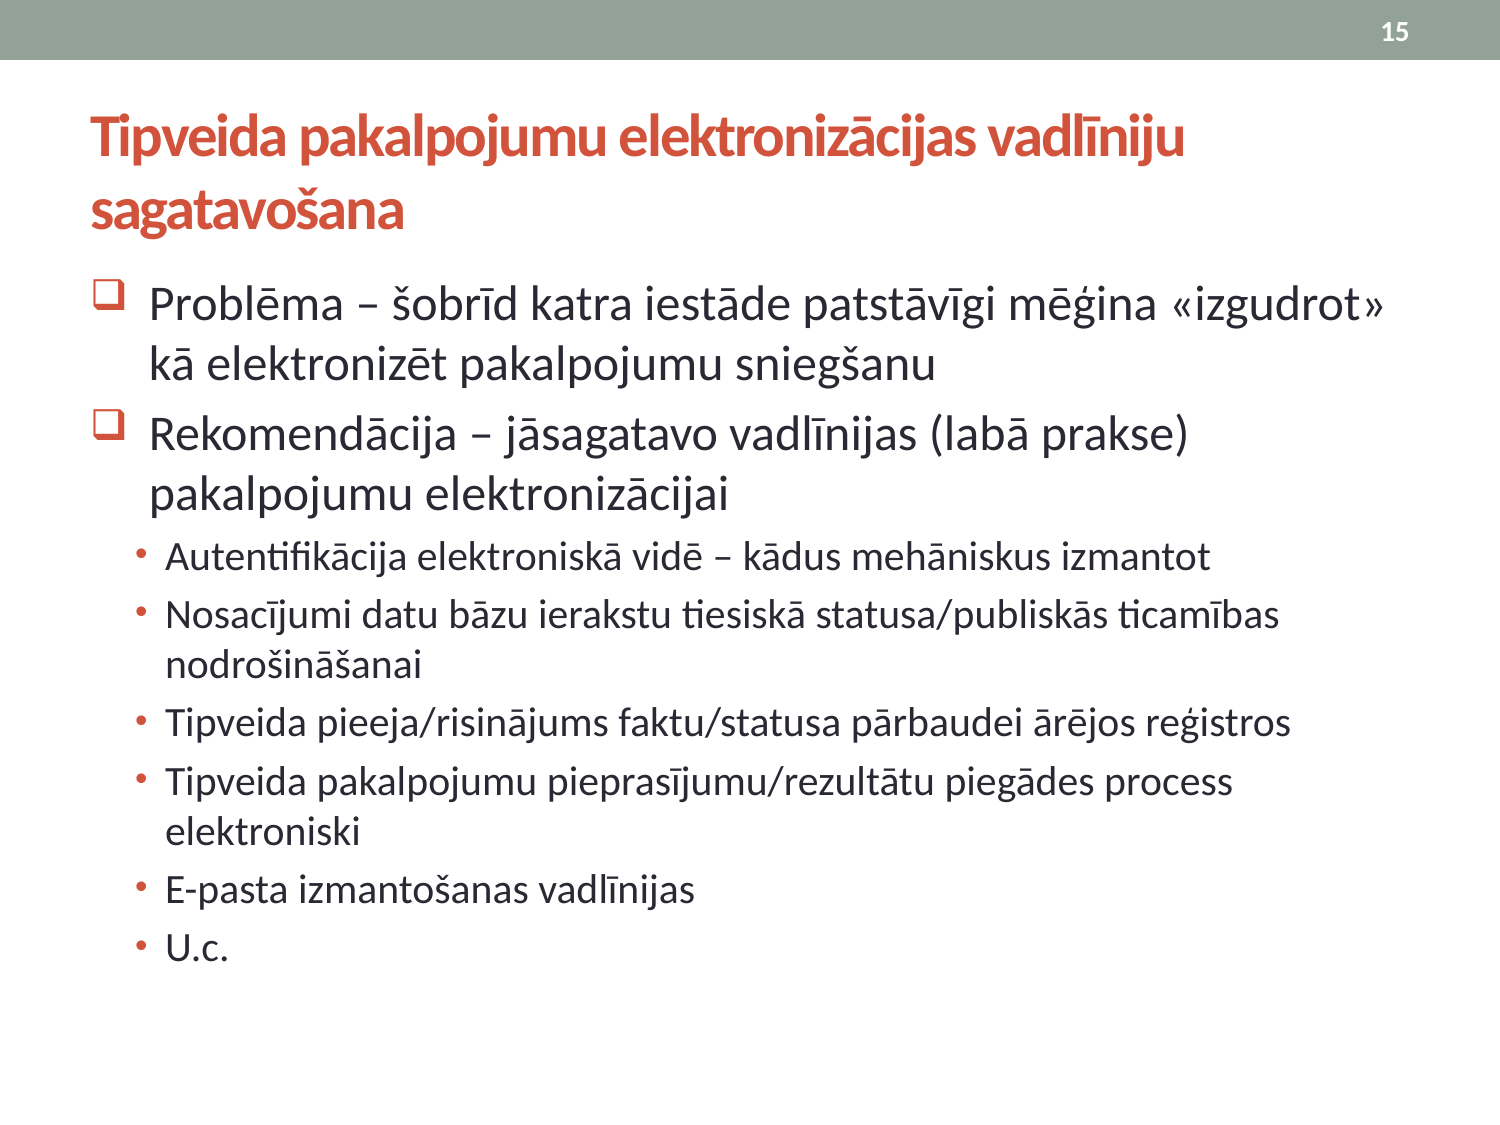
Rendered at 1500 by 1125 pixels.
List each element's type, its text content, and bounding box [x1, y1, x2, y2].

title Tipveida pakalpojumu elektronizācijas vadlīniju sagatavošana [75, 87, 1425, 250]
slide_number 15 [1250, 3, 1425, 57]
list Problēma – šobrīd katra iestāde patstāvīgi mēģina «izgudrot» kā elektronizēt pakalpojumu sniegšanu Rekomendācija – jāsagatavo vadlīnijas (labā prakse) pakalpojumu elektronizācijai Autentifikācija elektroniskā vidē – kādus mehāniskus izmantot Nosacījumi datu bāzu ierakstu tiesiskā statusa/publiskās ticamības nodrošināšanai Tipveida pieeja/risinājums faktu/statusa pārbaudei ārējos reģistros Tipveida pakalpojumu pieprasījumu/rezultātu piegādes process elektroniski E-pasta izmantošanas vadlīnijas U.c. [75, 262, 1425, 1063]
